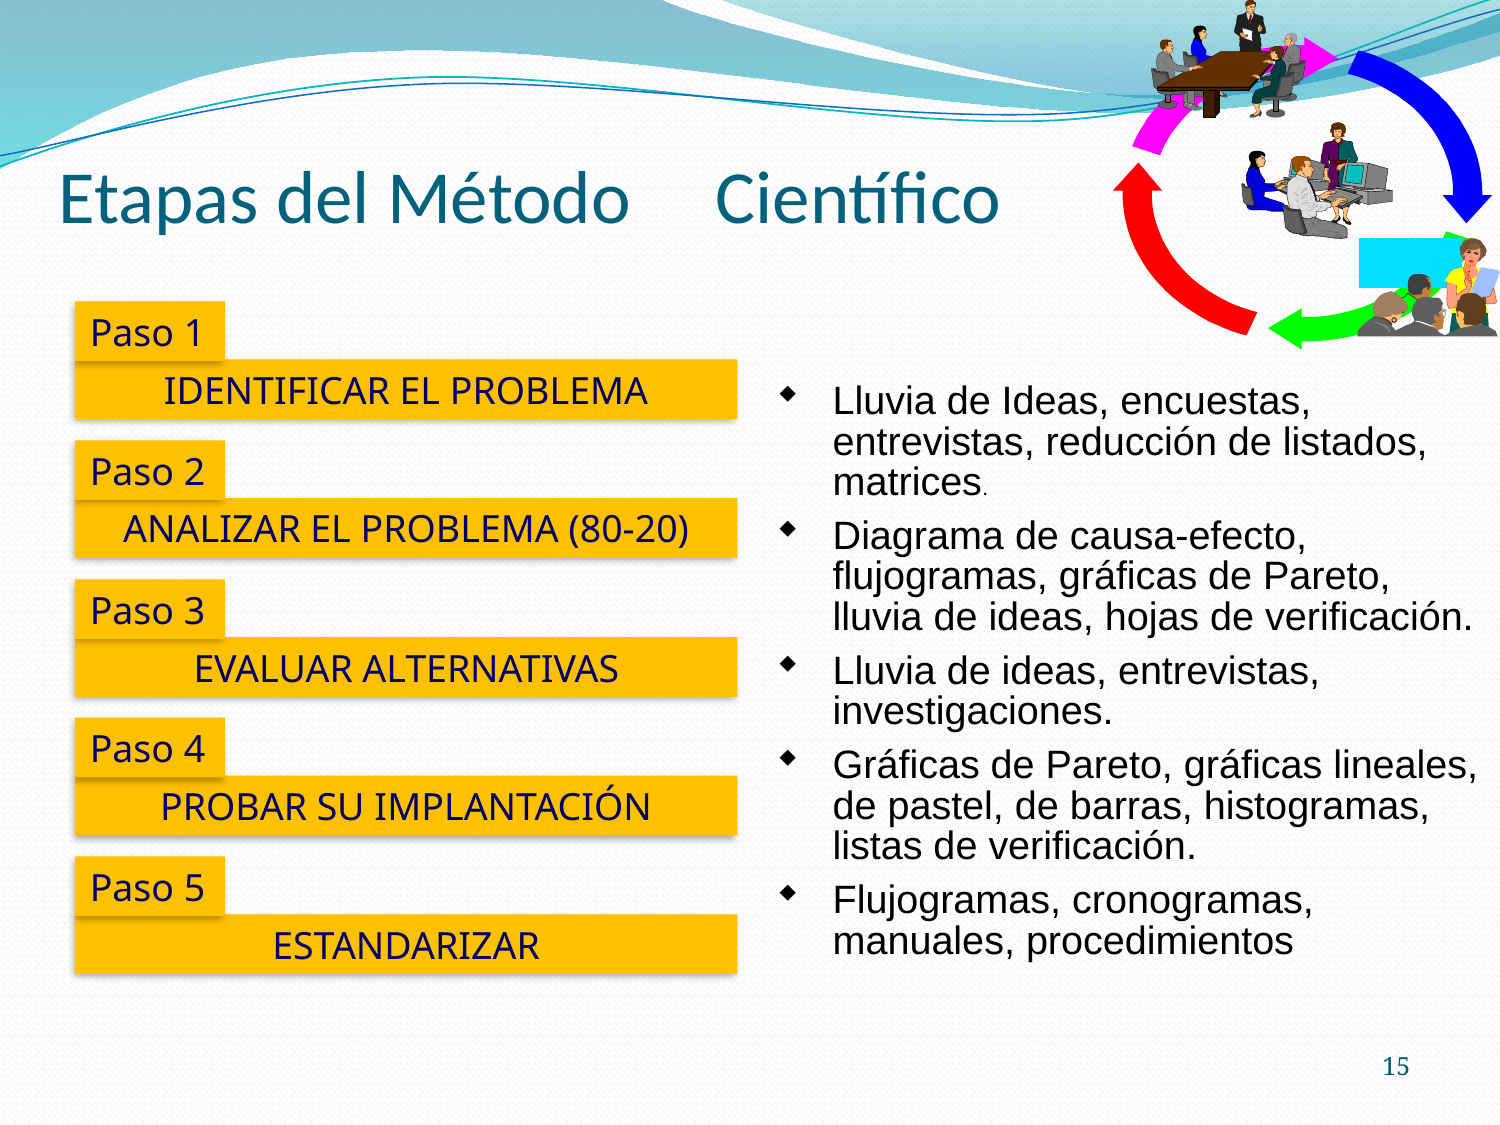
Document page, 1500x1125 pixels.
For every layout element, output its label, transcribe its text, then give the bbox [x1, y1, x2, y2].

text_box EVALUAR ALTERNATIVAS [79, 637, 738, 697]
text_box ESTANDARIZAR [74, 914, 738, 974]
text_box Paso 2 [79, 440, 225, 501]
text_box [1112, 0, 1500, 351]
text_box IDENTIFICAR EL PROBLEMA [79, 359, 738, 419]
text_box PROBAR SU IMPLANTACIÓN [79, 775, 738, 836]
text_box Paso 5 [79, 856, 225, 917]
text_box Lluvia de Ideas, encuestas, entrevistas, reducción de listados, matrices. Diagrama de causa-efecto, flujogramas, gráficas de Pareto, lluvia de ideas, hojas de verificación. Lluvia de ideas, entrevistas, investigaciones. Gráficas de Pareto, gráficas lineales, de pastel, de barras, histogramas, listas de verificación. Flujogramas, cronogramas, manuales, procedimientos. [761, 374, 1500, 1008]
title Etapas del Método Científico [58, 51, 1020, 240]
text_box Paso 4 [79, 717, 225, 778]
text_box Paso 3 [79, 579, 225, 640]
text_box ANALIZAR EL PROBLEMA (80-20) [79, 498, 738, 558]
slide_number 15 [1050, 1042, 1426, 1103]
text_box Paso 1 [74, 301, 225, 362]
